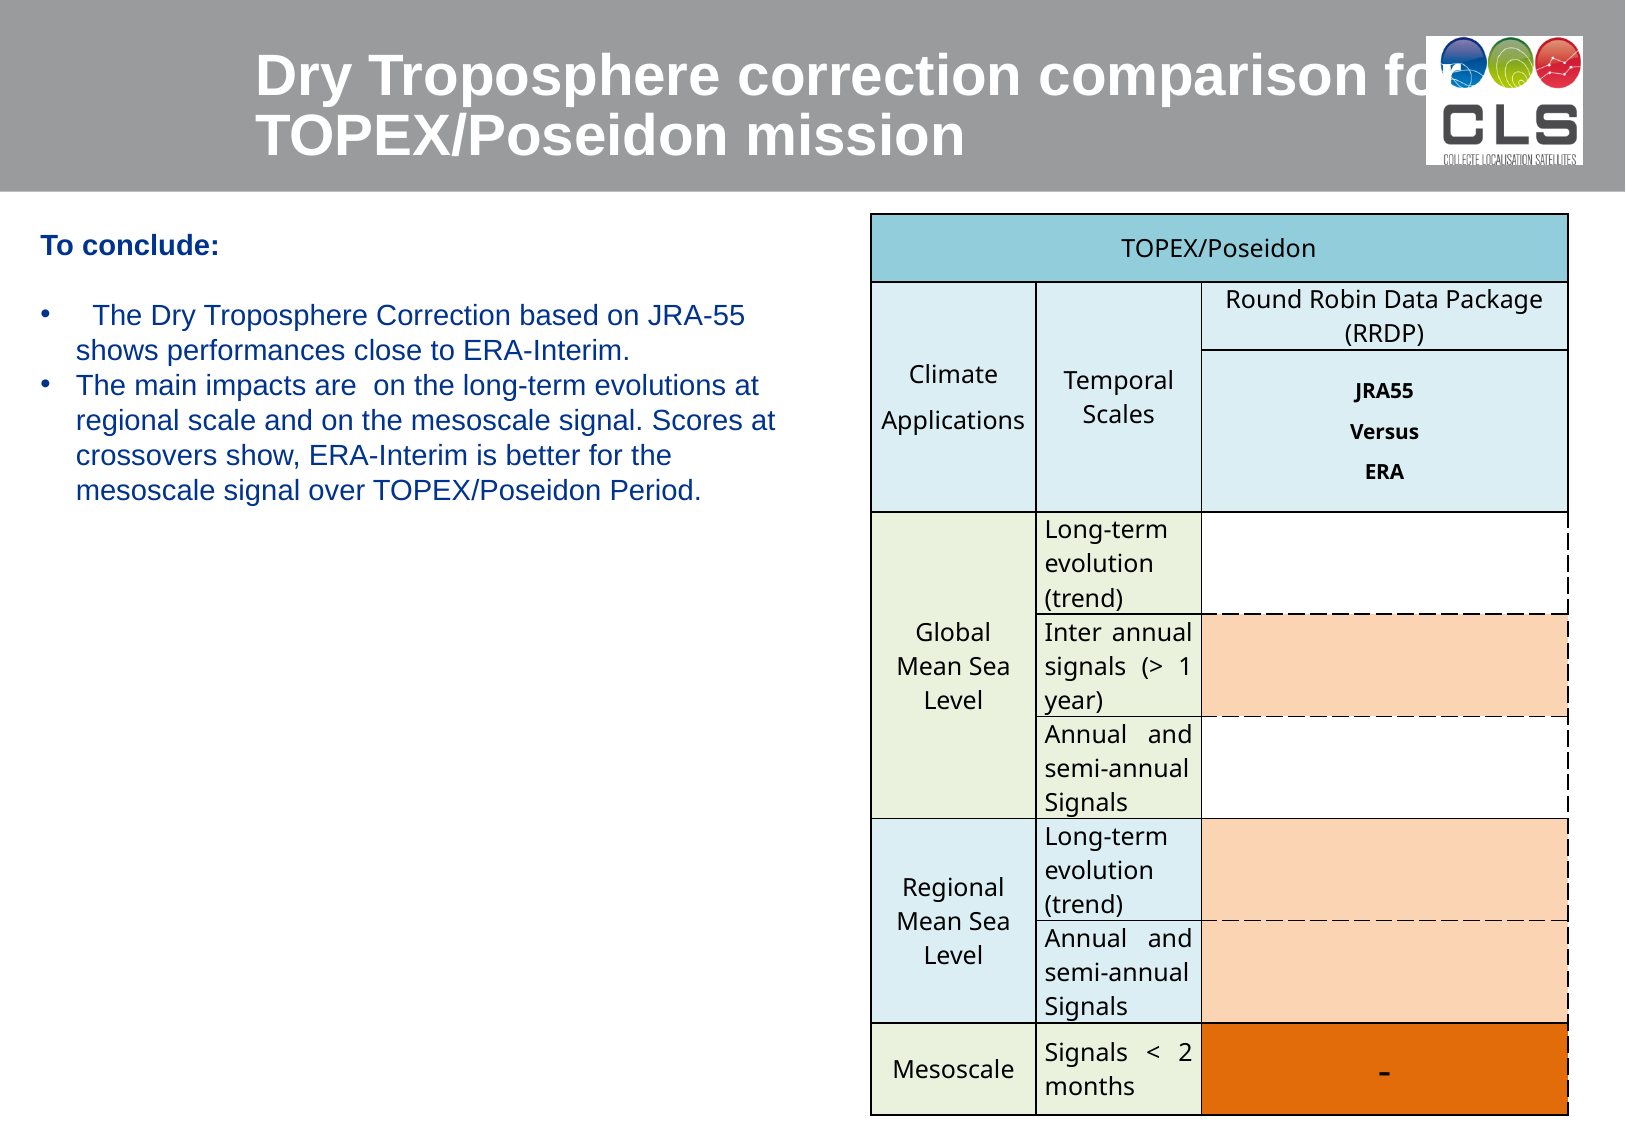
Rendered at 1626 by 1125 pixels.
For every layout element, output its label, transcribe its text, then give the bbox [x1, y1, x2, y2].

table_cell Annual and semi-annual Signals [1037, 717, 1201, 818]
table_cell Global Mean Sea Level [872, 513, 1035, 818]
table_cell [1202, 513, 1568, 614]
picture [1426, 36, 1583, 165]
text_box To conclude: The Dry Troposphere Correction based on JRA-55 shows performances close to ERA-Interim. The main impacts are on the long-term evolutions at regional scale and on the mesoscale signal. Scores at crossovers show, ERA-Interim is better for the mesoscale signal over TOPEX/Poseidon Period. [25, 219, 820, 1104]
table_cell Mesoscale [872, 1024, 1035, 1114]
table_cell Climate Applications [872, 283, 1035, 511]
text_box Dry Troposphere correction comparison for TOPEX/Poseidon mission [240, 40, 1479, 172]
table_cell Regional Mean Sea Level [872, 819, 1035, 1022]
table_cell [1202, 614, 1568, 716]
table_cell [1202, 716, 1568, 818]
table_cell Round Robin Data Package (RRDP) [1202, 283, 1567, 349]
table_cell - [1202, 1024, 1568, 1114]
table_header TOPEX/Poseidon [872, 215, 1567, 281]
table_cell Long-term evolution (trend) [1037, 513, 1201, 613]
table_cell [1202, 819, 1568, 921]
table_cell Inter annual signals (> 1 year) [1037, 615, 1201, 716]
table_cell Signals < 2 months [1037, 1024, 1201, 1114]
table_cell [1202, 921, 1568, 1022]
table_cell JRA55 Versus ERA [1202, 351, 1567, 511]
table_cell Annual and semi-annual Signals [1037, 921, 1201, 1022]
table_cell Long-term evolution (trend) [1037, 819, 1201, 920]
table_cell Temporal Scales [1037, 283, 1201, 511]
